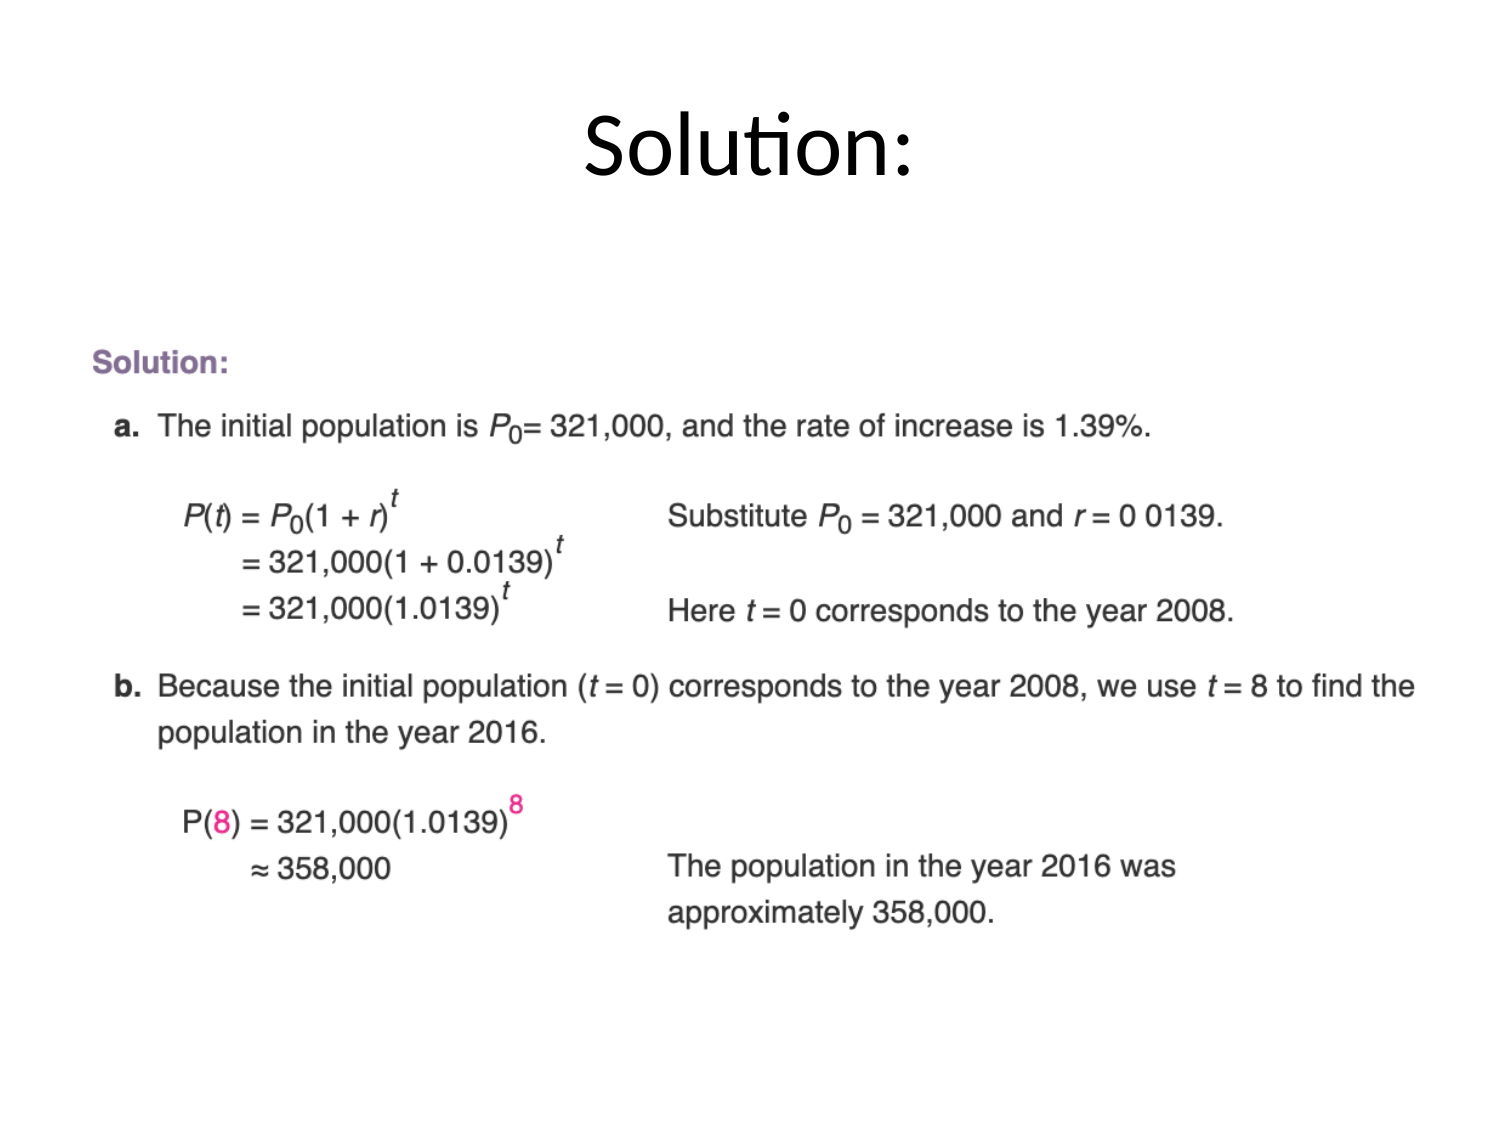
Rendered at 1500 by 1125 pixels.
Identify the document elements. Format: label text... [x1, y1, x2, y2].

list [74, 262, 1426, 1006]
title Solution: [75, 45, 1425, 233]
